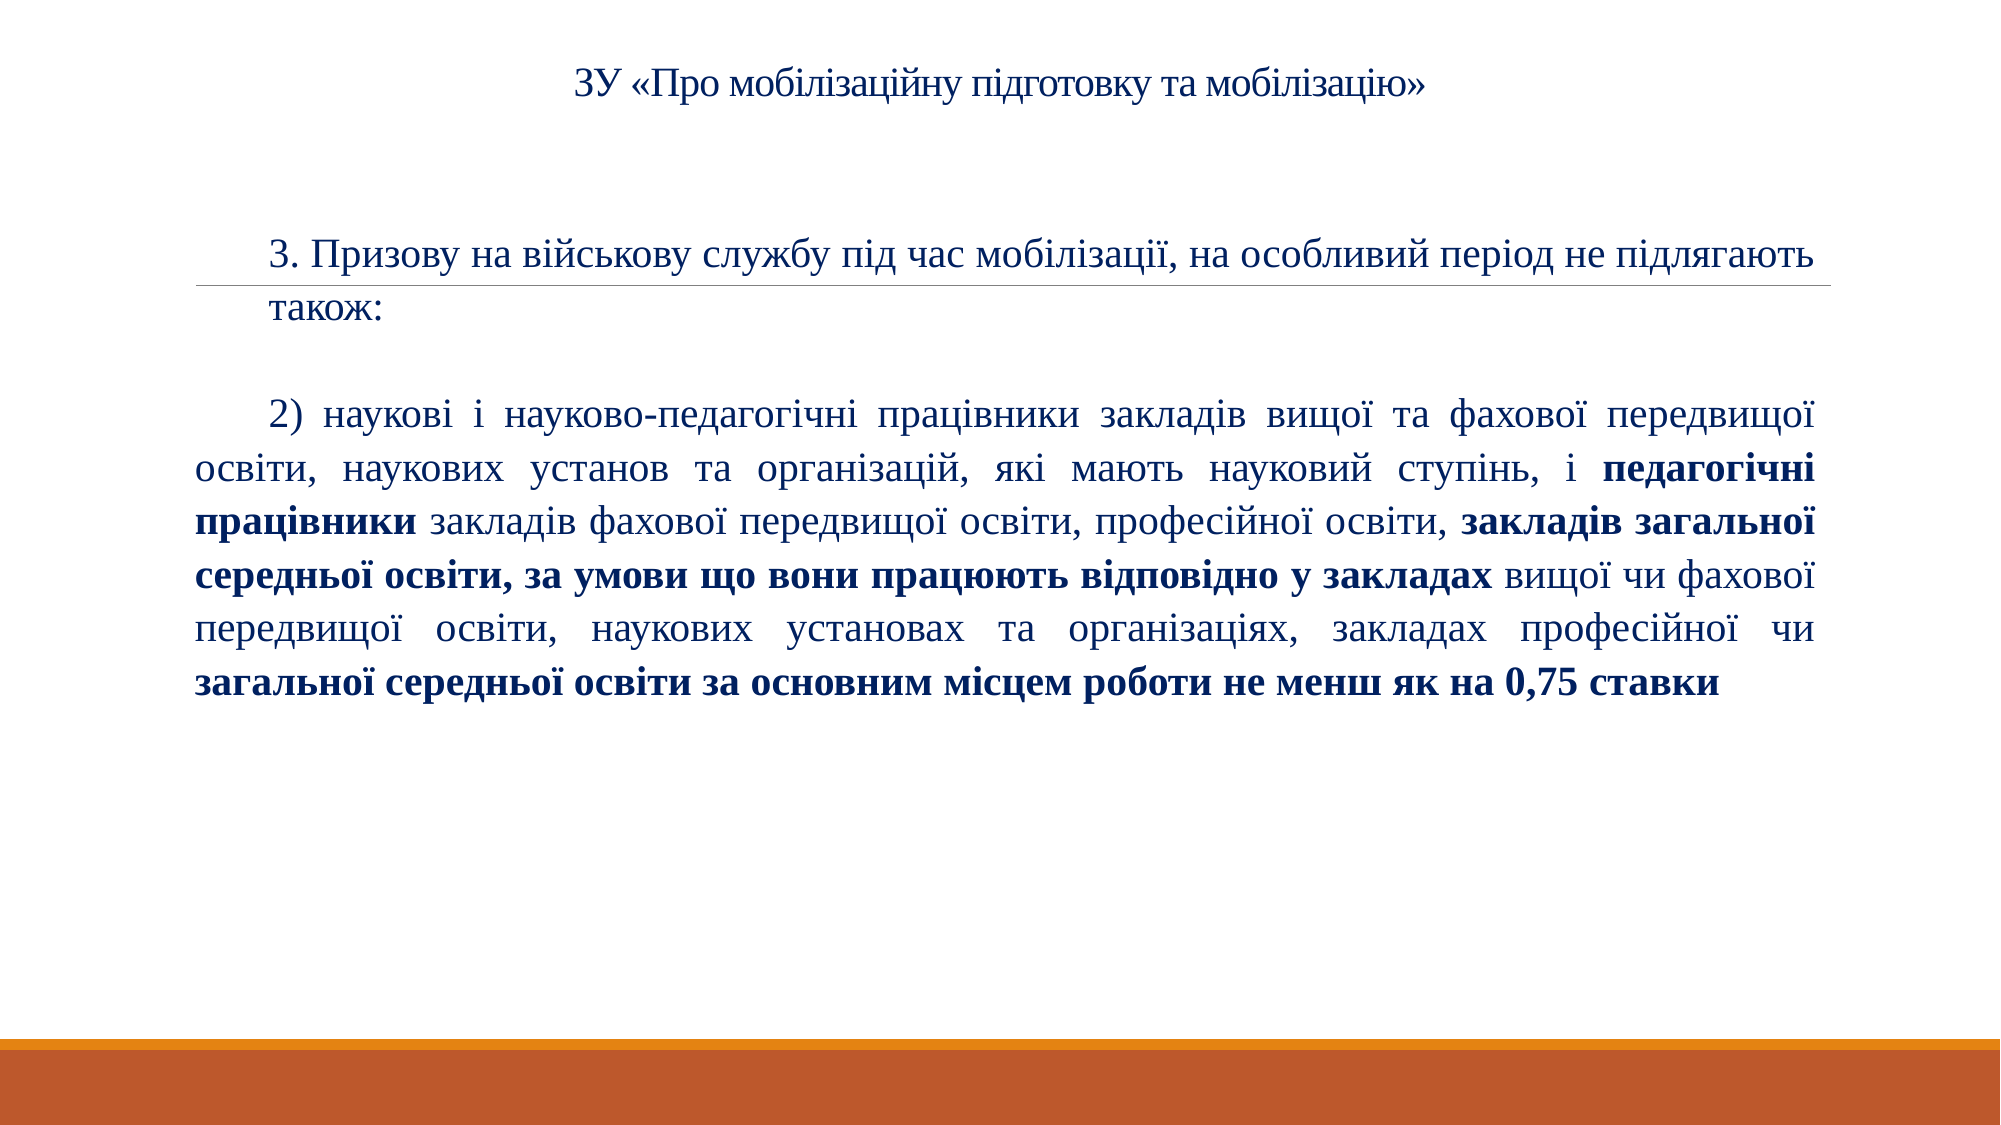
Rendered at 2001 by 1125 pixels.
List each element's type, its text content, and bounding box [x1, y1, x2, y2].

text_box 3. Призову на військову службу під час мобілізації, на особливий період не підлягають також: 2) наукові і науково-педагогічні працівники закладів вищої та фахової передвищої освіти, наукових установ та організацій, які мають науковий ступінь, і педагогічні працівники закладів фахової передвищої освіти, професійної освіти, закладів загальної середньої освіти, за умови що вони працюють відповідно у закладах вищої чи фахової передвищої освіти, наукових установах та організаціях, закладах професійної чи загальної середньої освіти за основним місцем роботи не менш як на 0,75 ставки [179, 214, 1830, 711]
title ЗУ «Про мобілізаційну підготовку та мобілізацію» [180, 47, 1830, 113]
